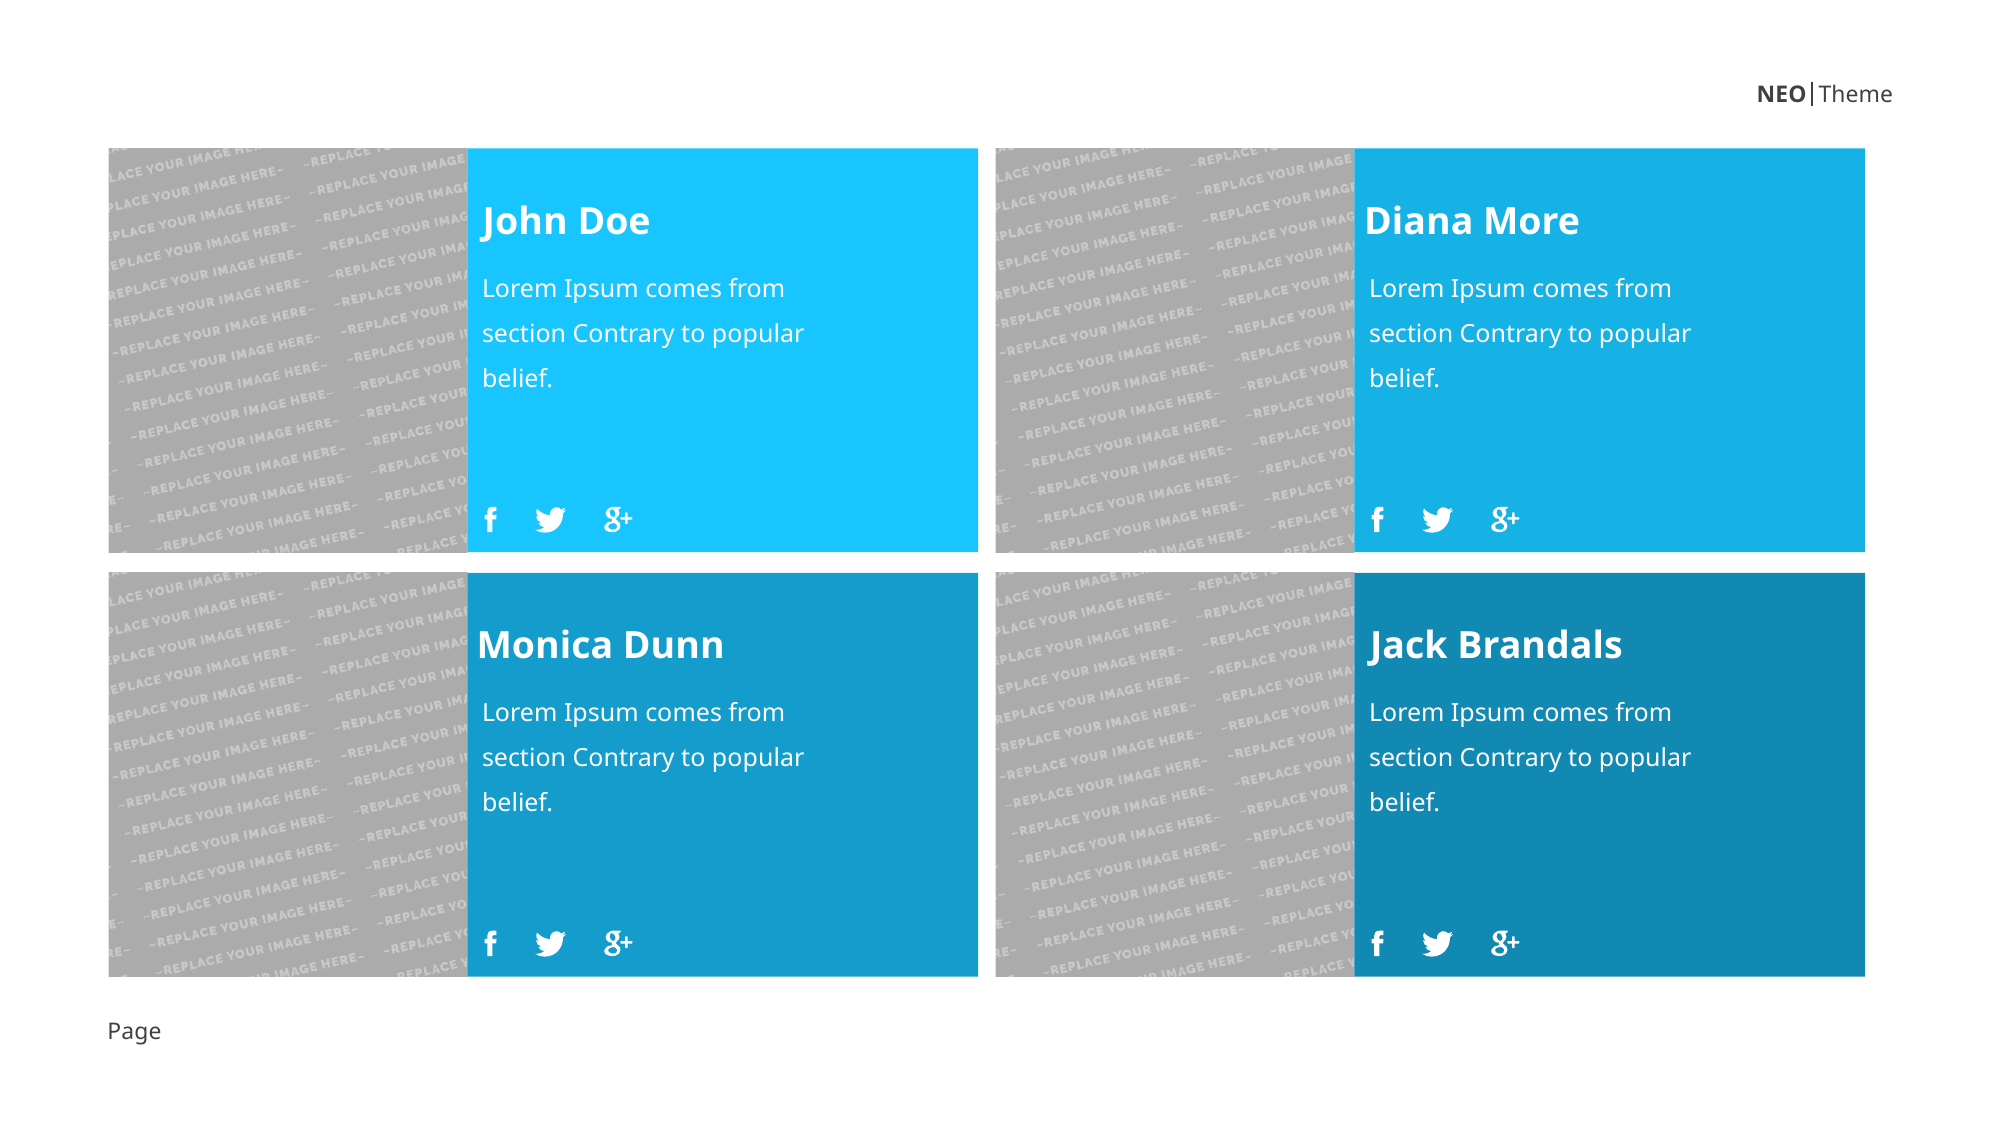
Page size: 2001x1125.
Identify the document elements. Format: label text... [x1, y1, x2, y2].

text_box Diana More [1355, 189, 1596, 250]
text_box Lorem Ipsum comes from section Contrary to popular belief. [468, 674, 870, 824]
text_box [1371, 930, 1520, 957]
picture [108, 572, 468, 977]
text_box Lorem Ipsum comes from section Contrary to popular belief. [1355, 674, 1757, 824]
text_box [1353, 147, 1866, 553]
text_box [1353, 572, 1866, 978]
text_box [466, 147, 979, 553]
text_box Monica Dunn [468, 614, 740, 674]
picture [995, 148, 1355, 553]
text_box Lorem Ipsum comes from section Contrary to popular belief. [1355, 250, 1757, 400]
text_box [466, 572, 979, 978]
text_box John Doe [468, 189, 666, 250]
text_box Jack Brandals [1355, 614, 1639, 674]
text_box Lorem Ipsum comes from section Contrary to popular belief. [468, 250, 870, 400]
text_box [484, 506, 633, 533]
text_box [484, 930, 633, 957]
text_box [1371, 506, 1520, 533]
picture [995, 572, 1355, 977]
picture [108, 148, 468, 553]
